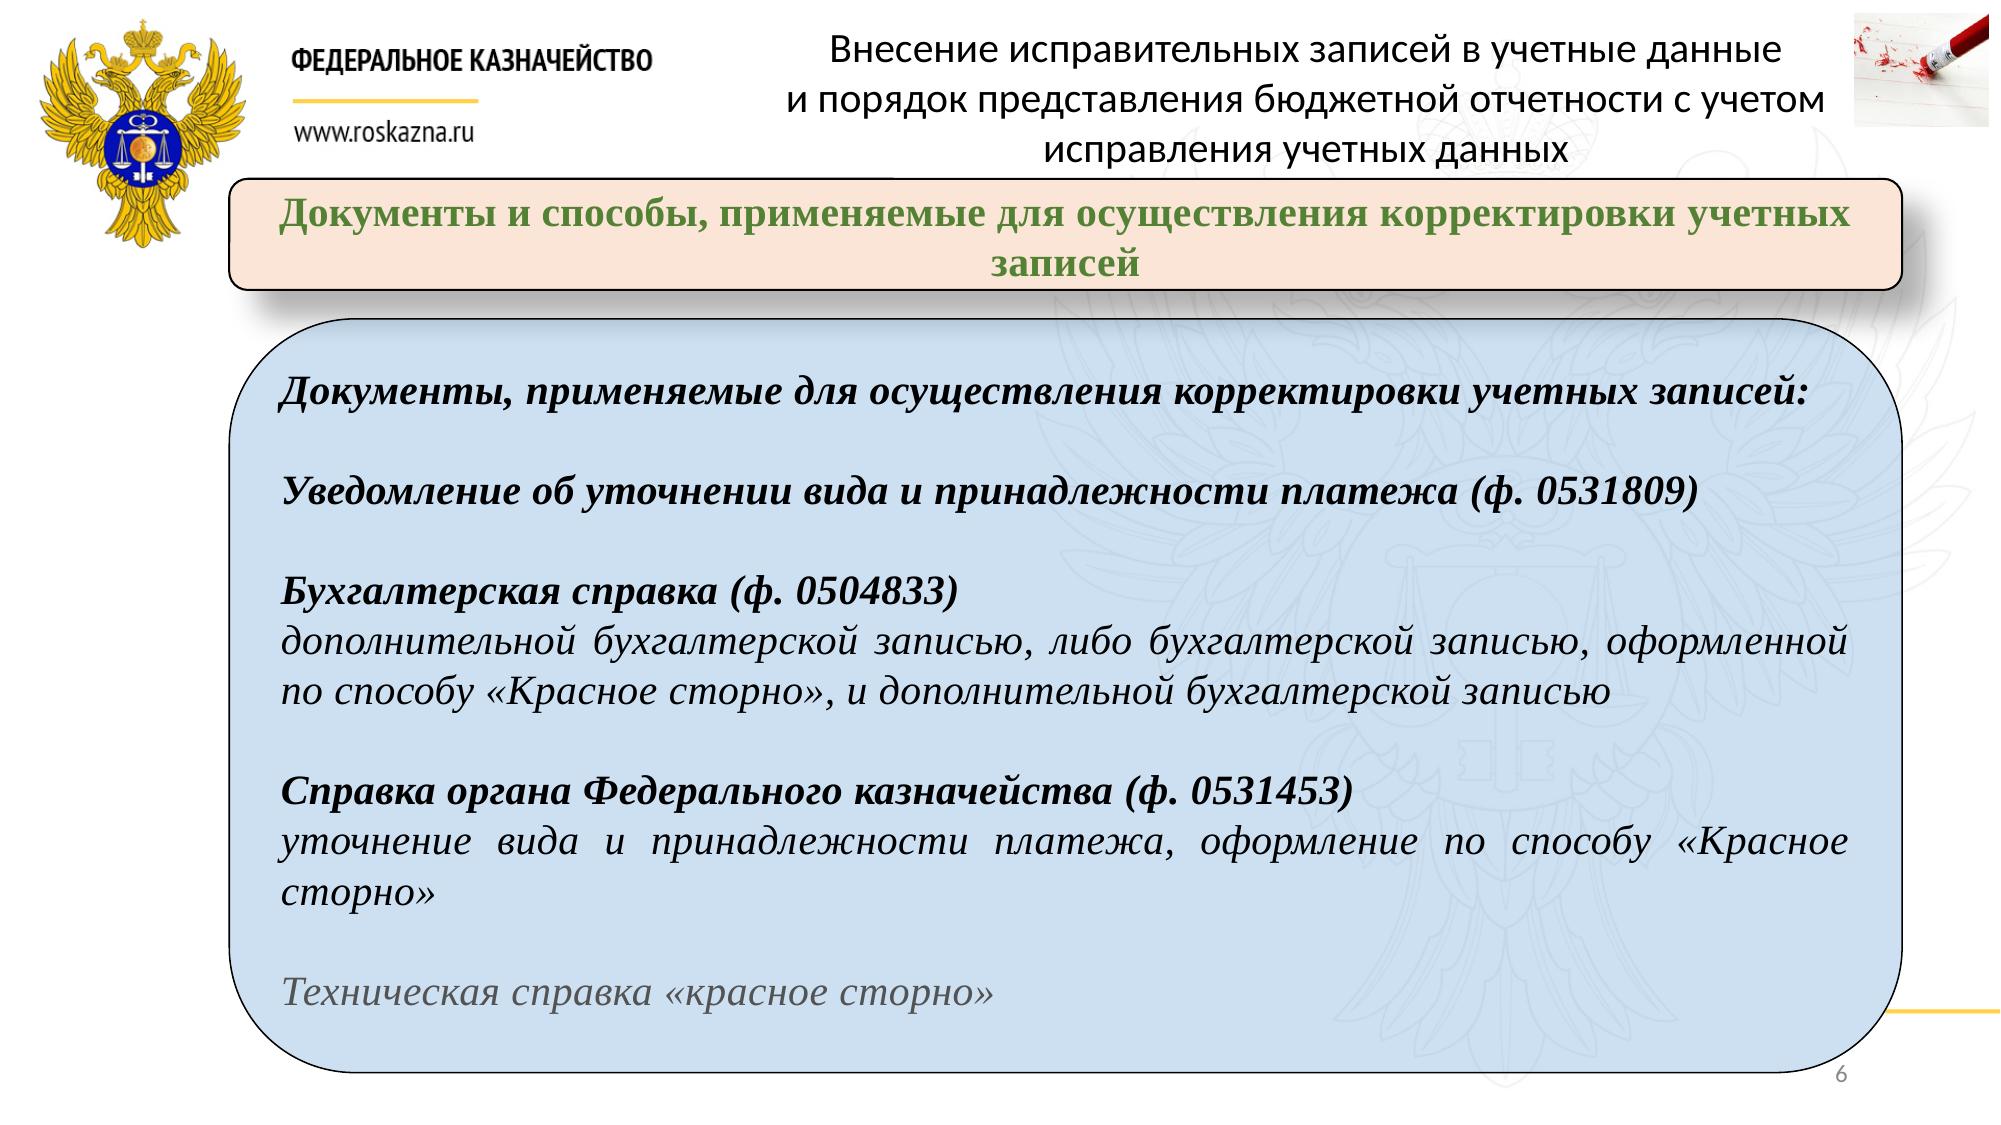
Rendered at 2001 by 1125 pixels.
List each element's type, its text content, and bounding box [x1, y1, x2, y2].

text_box 6 [1412, 1042, 1863, 1103]
picture [0, 0, 2001, 1125]
text_box Внесение исправительных записей в учетные данные и порядок представления бюджетной отчетности с учетом исправления учетных данных [659, 13, 1953, 179]
text_box Документы и способы, применяемые для осуществления корректировки учетных записей [228, 177, 1904, 291]
text_box Документы, применяемые для осуществления корректировки учетных записей: Уведомление об уточнении вида и принадлежности платежа (ф. 0531809) Бухгалтерская справка (ф. 0504833) дополнительной бухгалтерской записью, либо бухгалтерской записью, оформленной по способу «Красное сторно», и дополнительной бухгалтерской записью Справка органа Федерального казначейства (ф. 0531453) уточнение вида и принадлежности платежа, оформление по способу «Красное сторно» Техническая справка «красное сторно» [229, 318, 1903, 1073]
